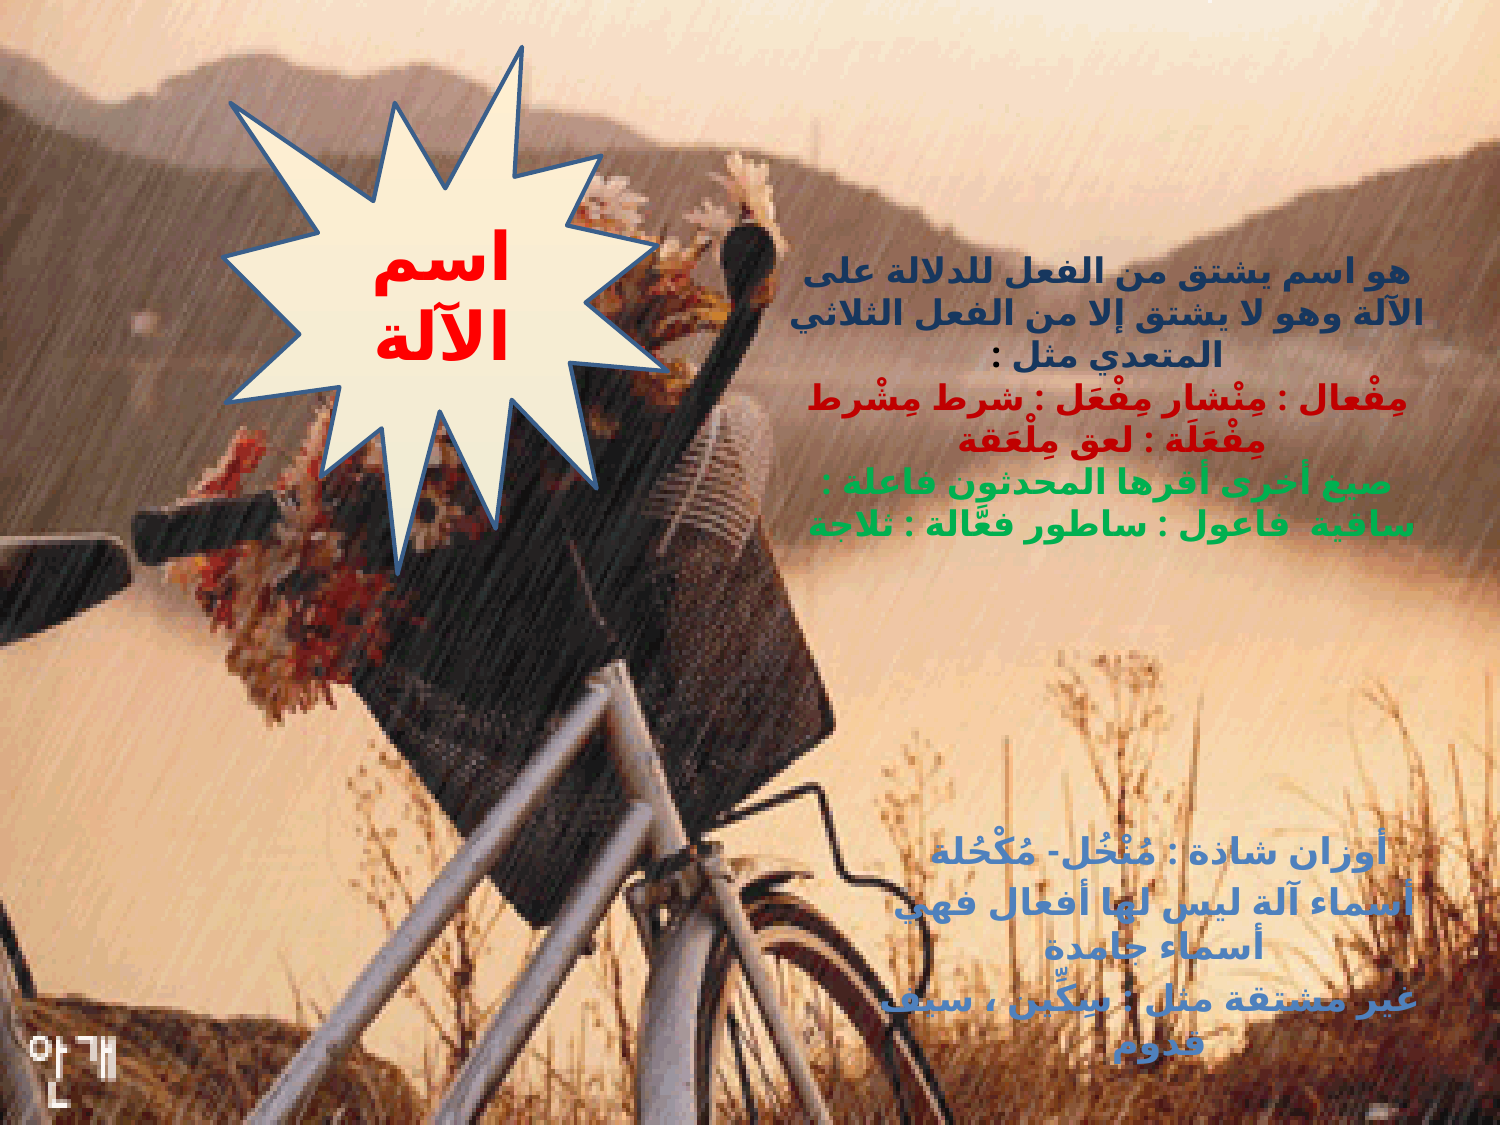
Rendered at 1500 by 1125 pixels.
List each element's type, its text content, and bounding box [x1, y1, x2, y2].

picture [0, 0, 1500, 1125]
subtitle أوزان شاذة : مُنْخُل- مُكْحُلة أسماء آلة ليس لها أفعال فهي أسماء جامدة غير مشتقة مثل : سِكِّين ، سيف قدوم [855, 820, 1454, 1125]
title هو اسم يشتق من الفعل للدلالة على الآلة وهو لا يشتق إلا من الفعل الثلاثي المتعدي مثل : مِفْعال : مِنْشار مِفْعَل : شرط مِشْرط مِفْعَلَة : لعق مِلْعَقة صيغ أخرى أقرها المحدثون فاعلة : ساقية فاعول : ساطور فعَّالة : ثلاجة [761, 152, 1454, 598]
text_box اسم الآلة [220, 44, 670, 577]
